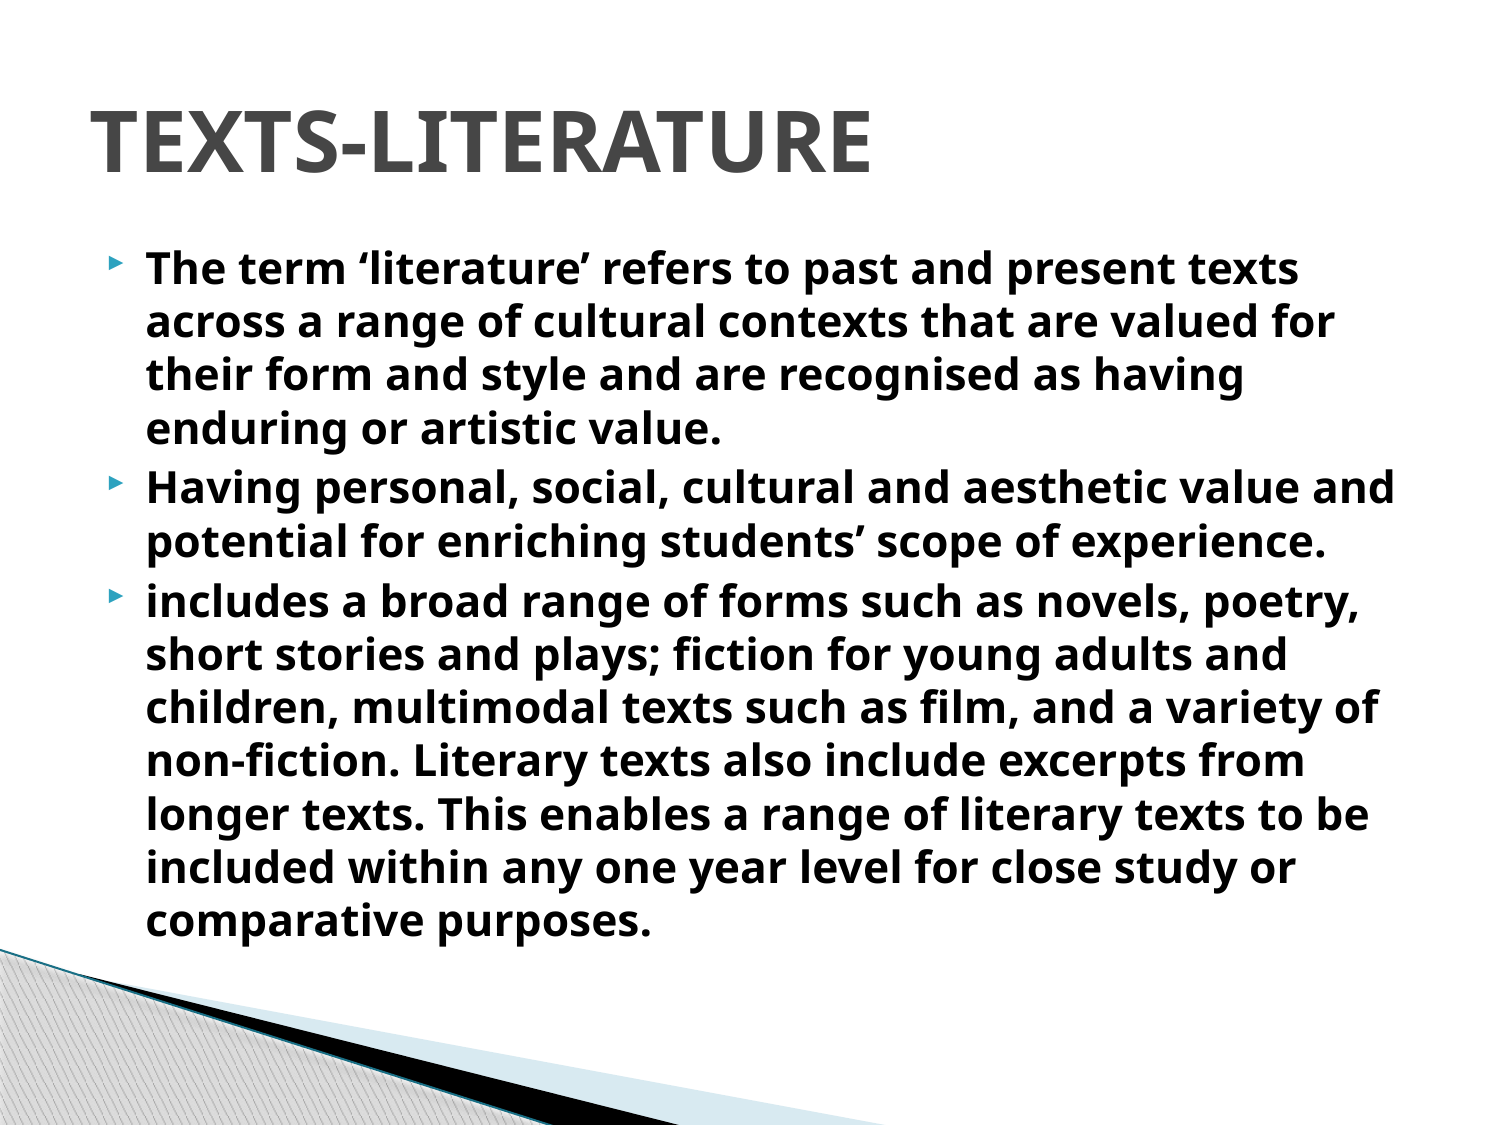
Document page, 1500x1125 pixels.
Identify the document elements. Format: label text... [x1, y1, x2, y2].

list The term ‘literature’ refers to past and present texts across a range of cultural contexts that are valued for their form and style and are recognised as having enduring or artistic value. Having personal, social, cultural and aesthetic value and potential for enriching students’ scope of experience. includes a broad range of forms such as novels, poetry, short stories and plays; fiction for young adults and children, multimodal texts such as film, and a variety of non-fiction. Literary texts also include excerpts from longer texts. This enables a range of literary texts to be included within any one year level for close study or comparative purposes. [75, 233, 1425, 1005]
title TEXTS-LITERATURE [75, 45, 1425, 233]
